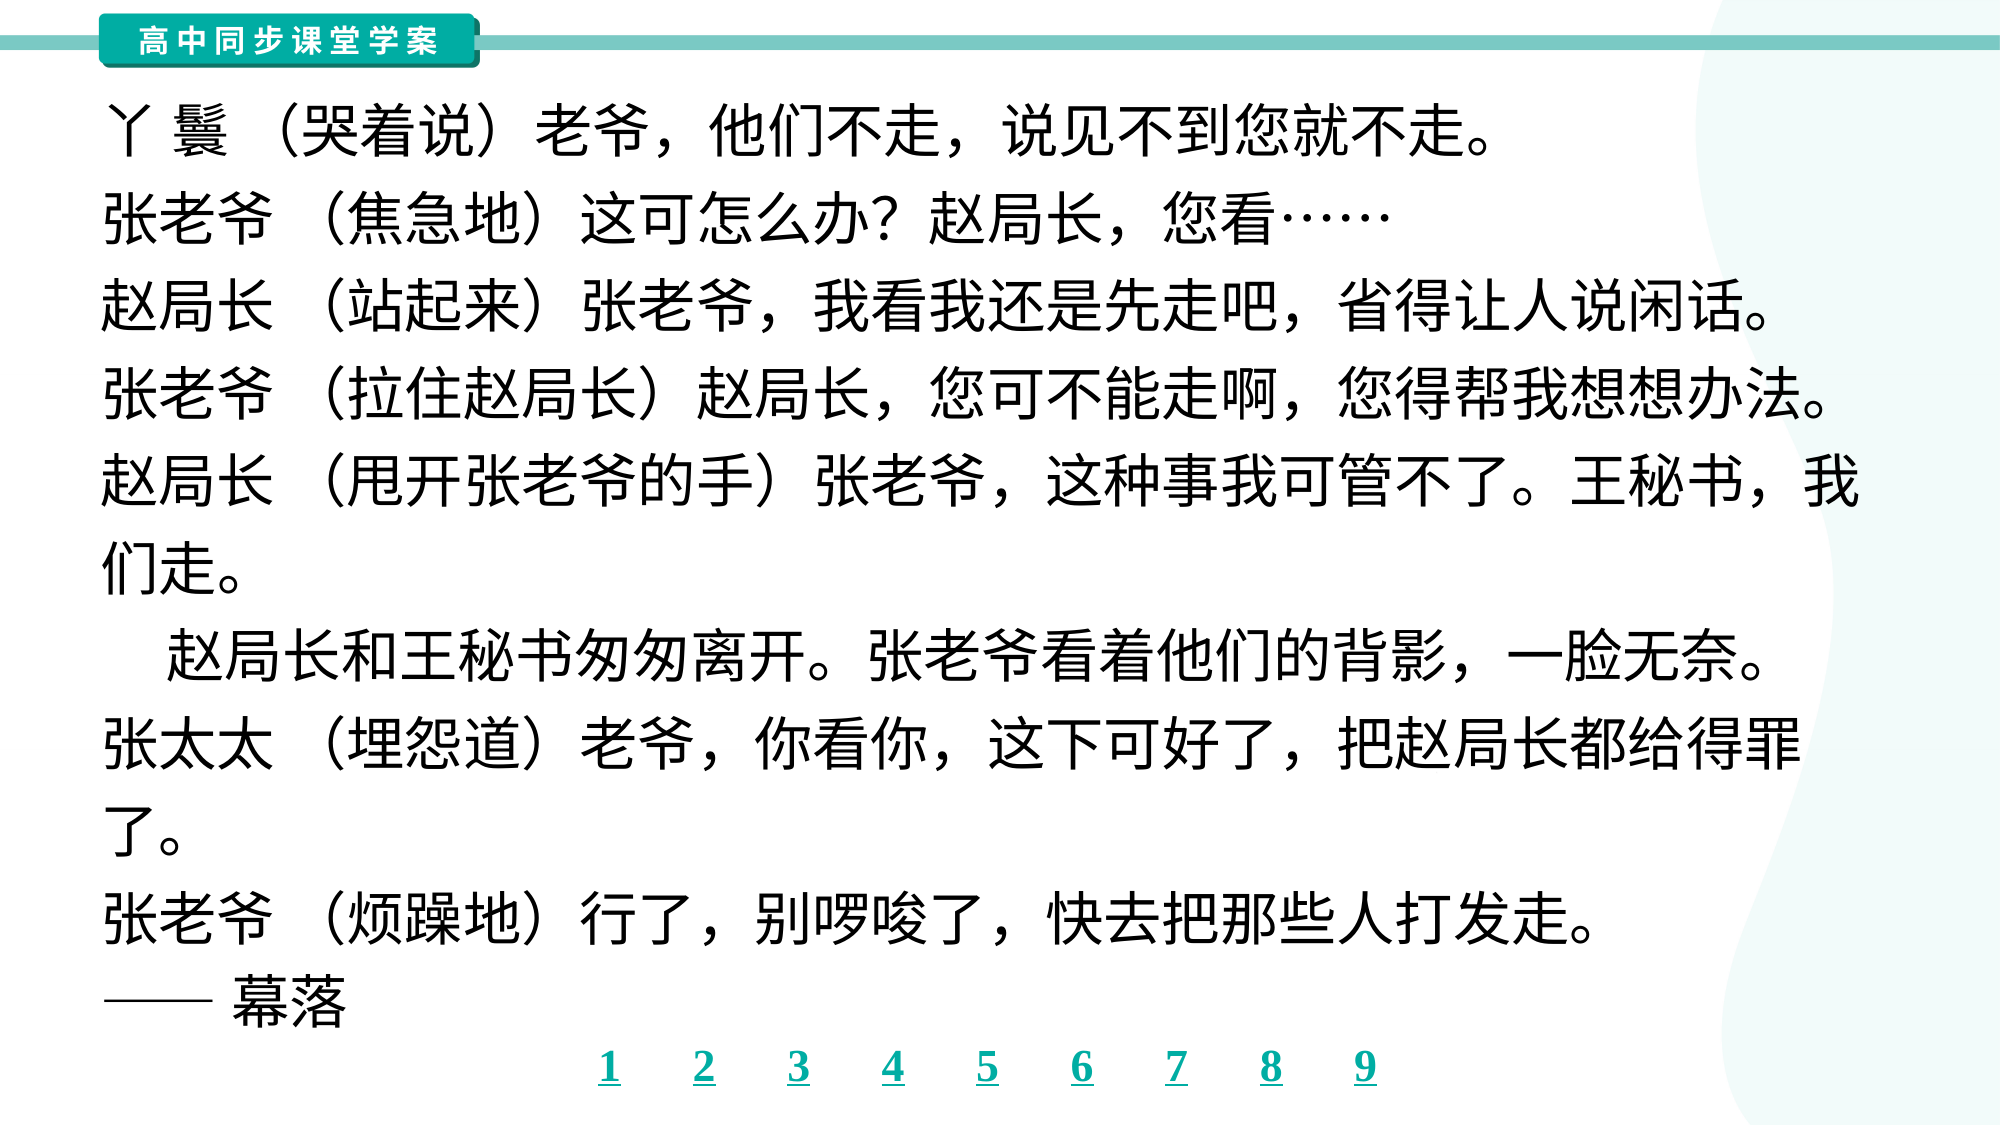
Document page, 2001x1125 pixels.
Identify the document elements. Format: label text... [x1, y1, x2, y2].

picture [0, 0, 2000, 1125]
text_box 丫 鬟 （哭着说）老爷，他们不走，说见不到您就不走。 张老爷 （焦急地）这可怎么办？赵局长，您看…… 赵局长 （站起来）张老爷，我看我还是先走吧，省得让人说闲话。 张老爷 （拉住赵局长）赵局长，您可不能走啊，您得帮我想想办法。 赵局长 （甩开张老爷的手）张老爷，这种事我可管不了。王秘书，我 们走。 赵局长和王秘书匆匆离开。张老爷看着他们的背影，一脸无奈。 张太太 （埋怨道）老爷，你看你，这下可好了，把赵局长都给得罪 了。 张老爷 （烦躁地）行了，别啰唆了，快去把那些人打发走。 ——幕落#65 [100, 76, 1899, 1029]
